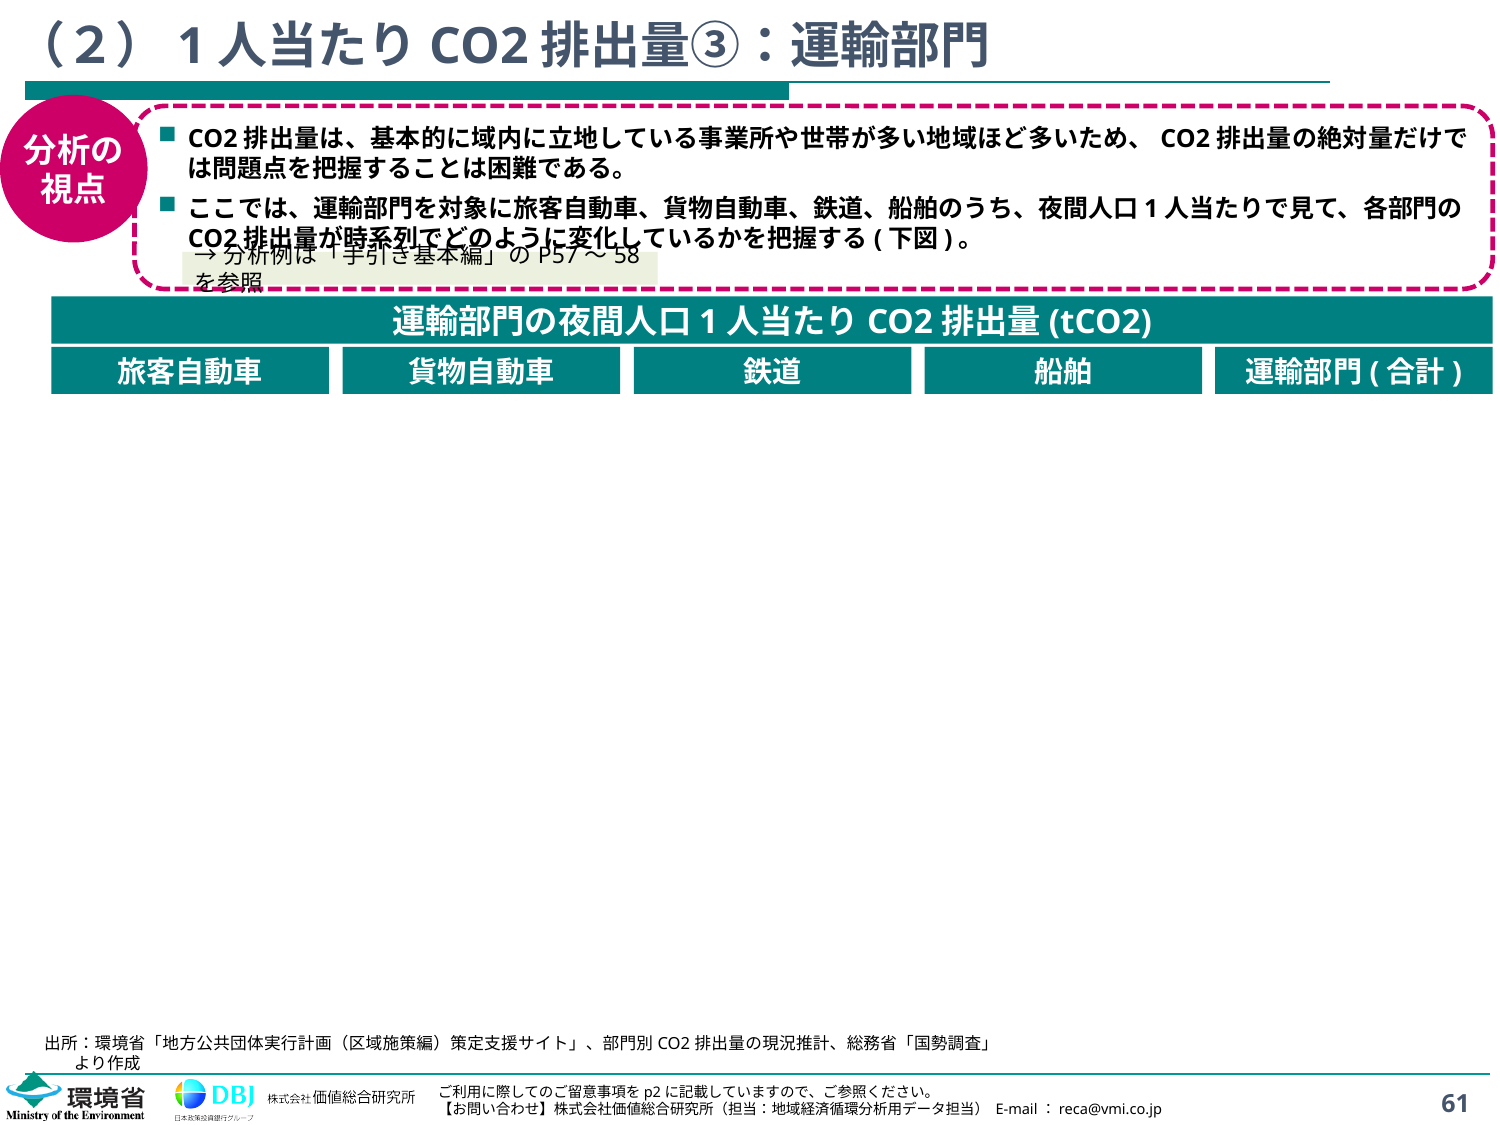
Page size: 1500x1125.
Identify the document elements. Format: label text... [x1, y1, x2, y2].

text_box 鉄道 [633, 346, 912, 394]
text_box 運輸部門の夜間人口1人当たりCO2排出量(tCO2) [51, 296, 1493, 344]
slide_number 61 [1411, 1079, 1500, 1122]
picture [171, 1081, 419, 1125]
text_box 運輸部門(合計) [1215, 346, 1493, 394]
picture [2, 1071, 148, 1125]
title （２）1人当たりCO2排出量③：運輸部門 [0, 0, 1304, 82]
text_box CO2排出量は、基本的に域内に立地している事業所や世帯が多い地域ほど多いため、CO2排出量の絶対量だけでは問題点を把握することは困難である。 ここでは、運輸部門を対象に旅客自動車、貨物自動車、鉄道、船舶のうち、夜間人口1人当たりで見て、各部門のCO2排出量が時系列でどのように変化しているかを把握する(下図)。 [134, 105, 1493, 290]
text_box 船舶 [924, 346, 1203, 394]
text_box 分析の 視点 [0, 94, 148, 243]
text_box →分析例は「手引き基本編」のP57～58を参照 [182, 251, 658, 285]
text_box 旅客自動車 [51, 346, 329, 394]
text_box 貨物自動車 [342, 346, 621, 394]
text_box 出所：環境省「地方公共団体実行計画（区域施策編）策定支援サイト」、部門別CO2排出量の現況推計、総務省「国勢調査」より作成 [29, 1025, 1014, 1081]
